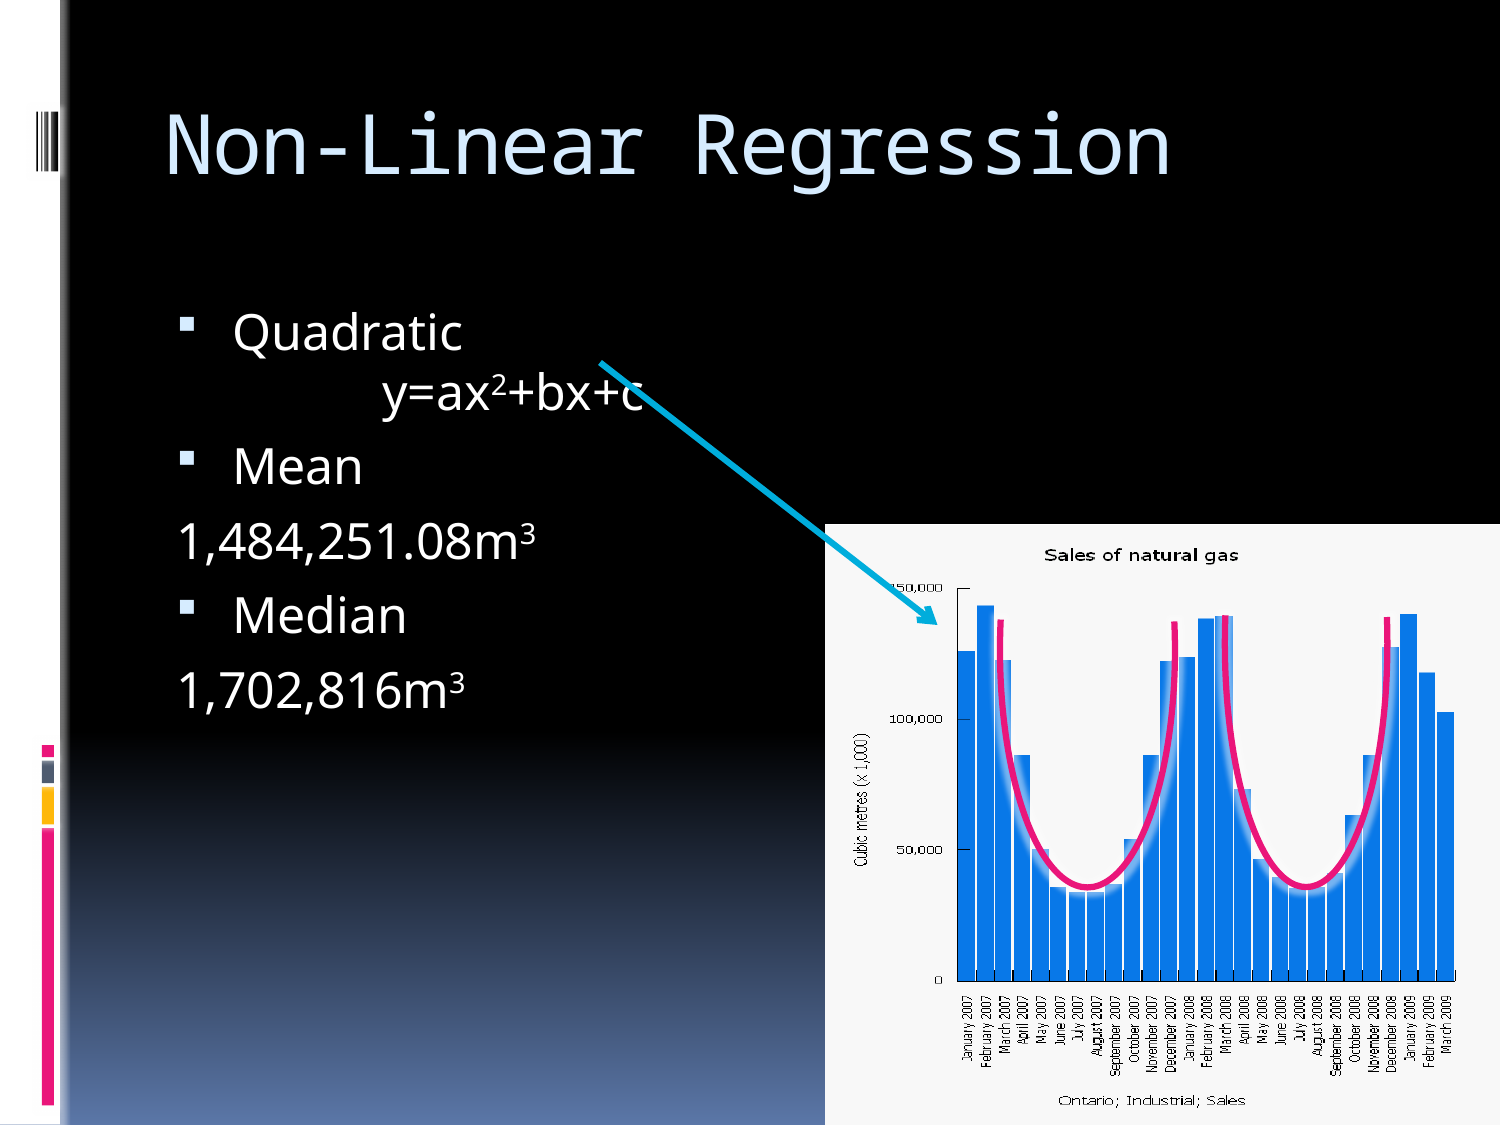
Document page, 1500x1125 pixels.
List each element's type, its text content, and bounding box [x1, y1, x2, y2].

picture [824, 524, 1500, 1125]
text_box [599, 362, 938, 626]
title Non-Linear Regression [150, 83, 1425, 234]
list Quadratic y=ax2+bx+c Mean 1,484,251.08m3 Median 1,702,816m3 [150, 292, 675, 1038]
